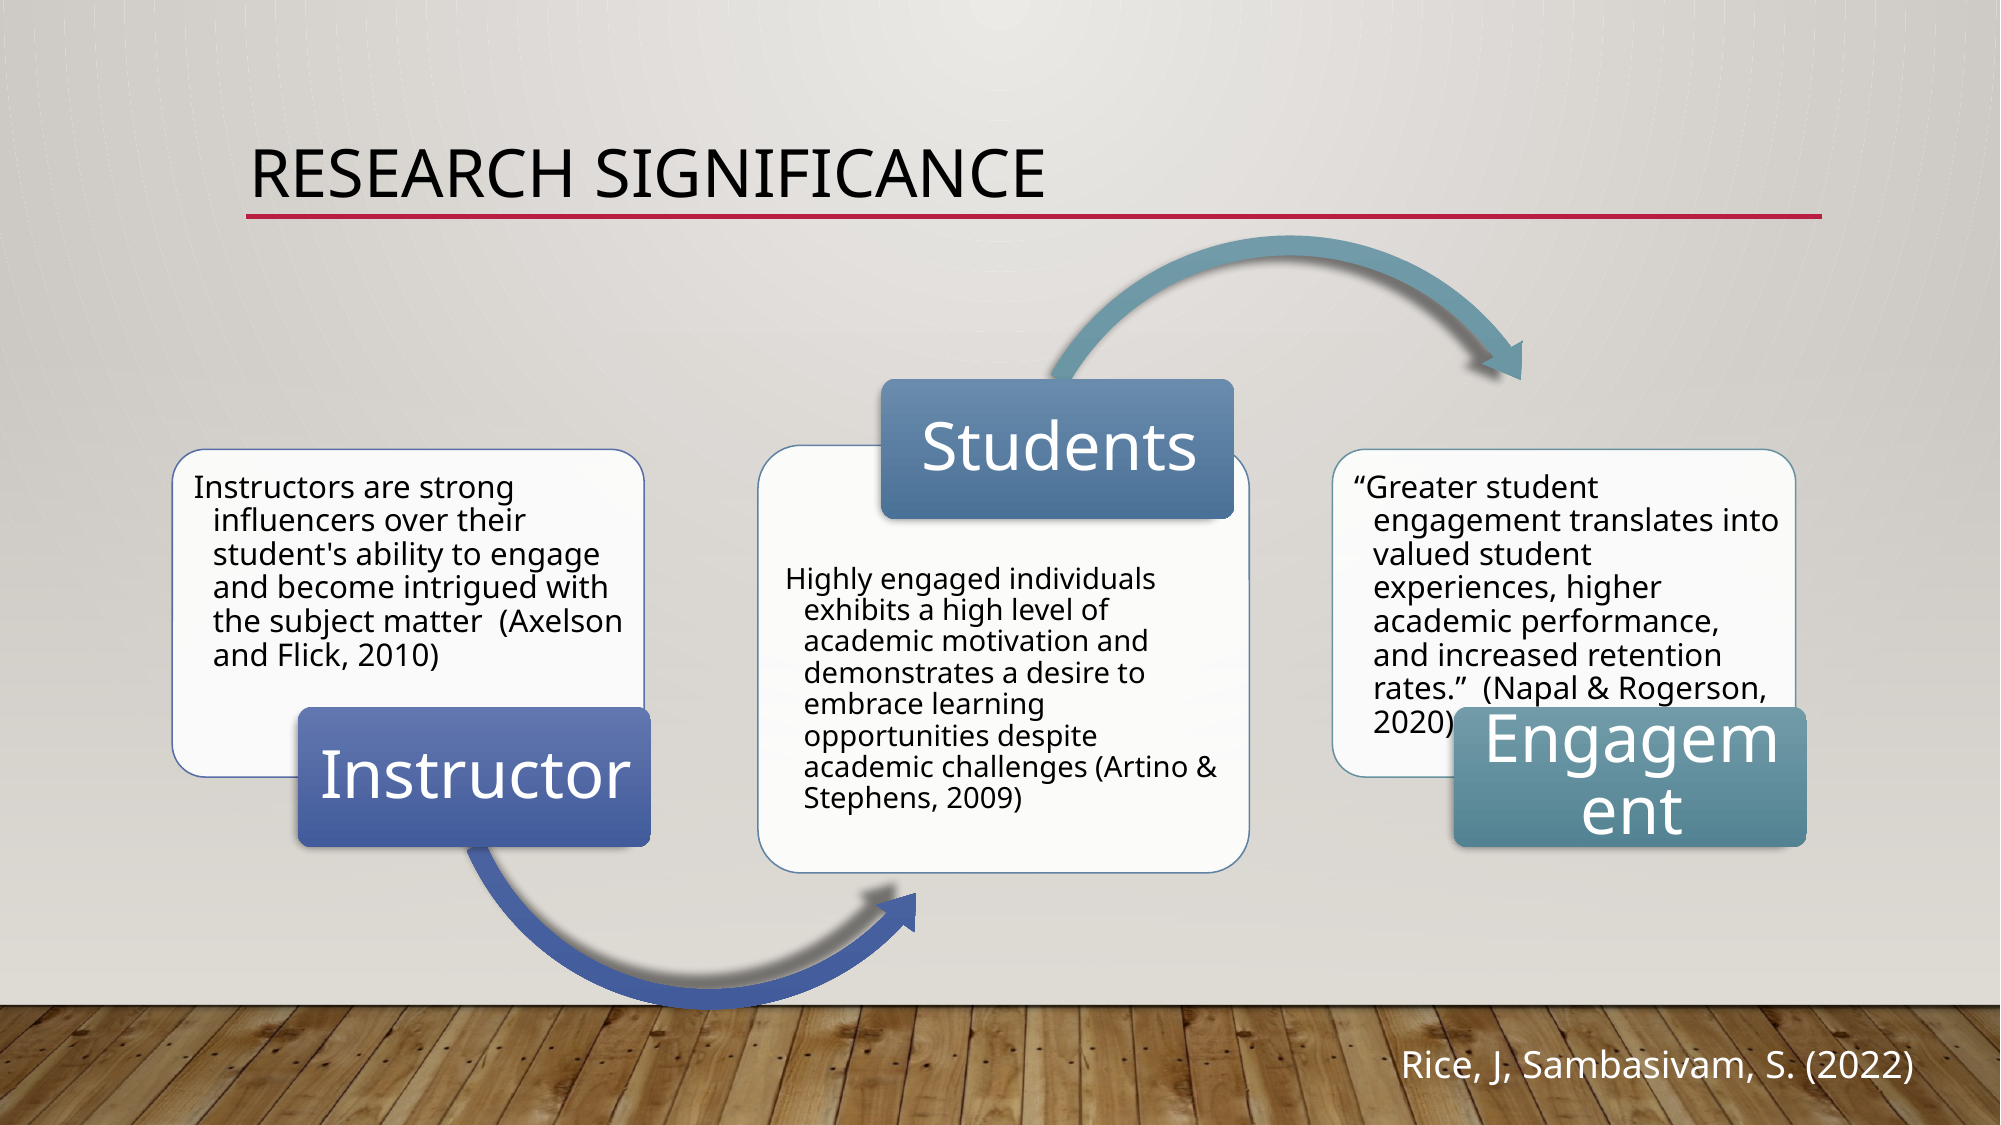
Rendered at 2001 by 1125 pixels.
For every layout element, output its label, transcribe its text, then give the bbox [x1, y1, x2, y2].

picture [0, 1005, 2000, 1125]
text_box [38, 278, 1941, 948]
text_box Rice, J, Sambasivam, S. (2022) [1385, 1033, 1939, 1094]
title Research Significance [234, 131, 1814, 278]
